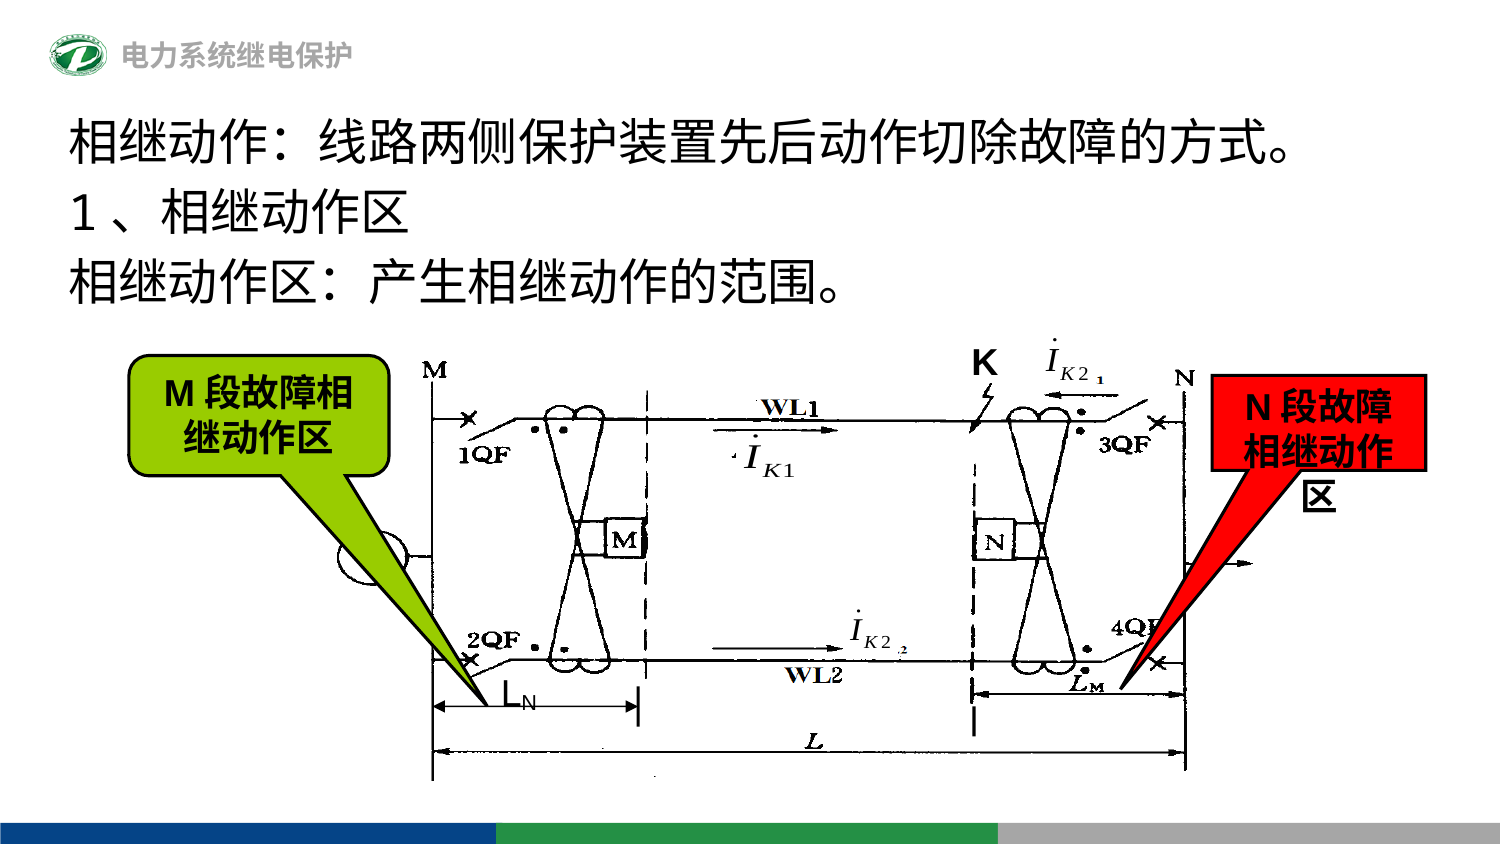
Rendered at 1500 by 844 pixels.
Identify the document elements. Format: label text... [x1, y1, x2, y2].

text_box [494, 821, 996, 844]
text_box [0, 821, 494, 844]
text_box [128, 335, 1426, 798]
text_box [996, 821, 1500, 844]
picture [41, 19, 118, 91]
text_box 电力系统继电保护 [122, 29, 384, 80]
list 相继动作：线路两侧保护装置先后动作切除故障的方式。 1、相继动作区 相继动作区：产生相继动作的范围。 [53, 102, 1447, 788]
